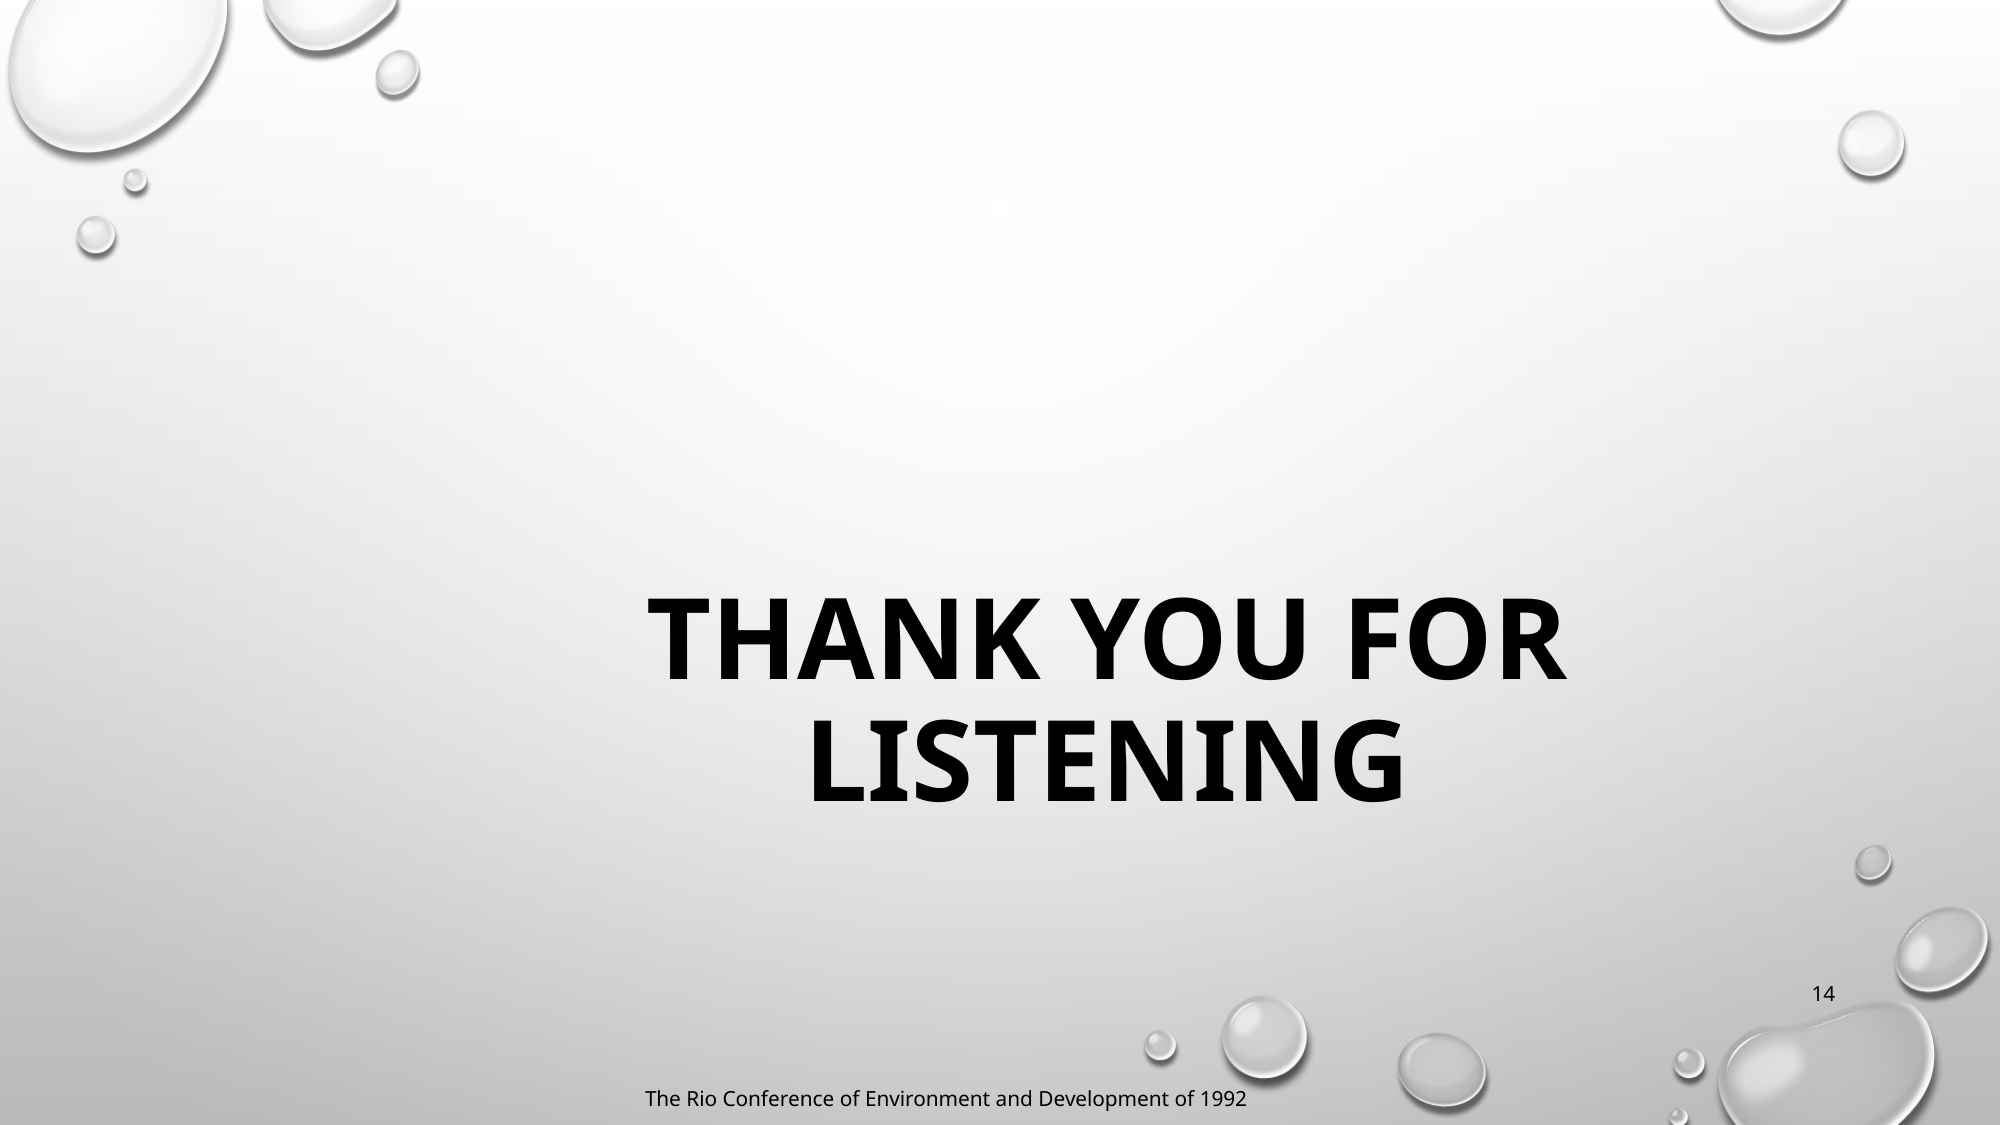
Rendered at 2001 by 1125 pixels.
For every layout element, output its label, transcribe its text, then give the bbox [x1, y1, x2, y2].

text_box The Rio Conference of Environment and Development of 1992 [630, 1068, 1725, 1125]
picture [0, 0, 2000, 1125]
slide_number 14 [1724, 965, 1851, 1025]
title THANK YOU FOR LISTENING [364, 572, 1851, 835]
